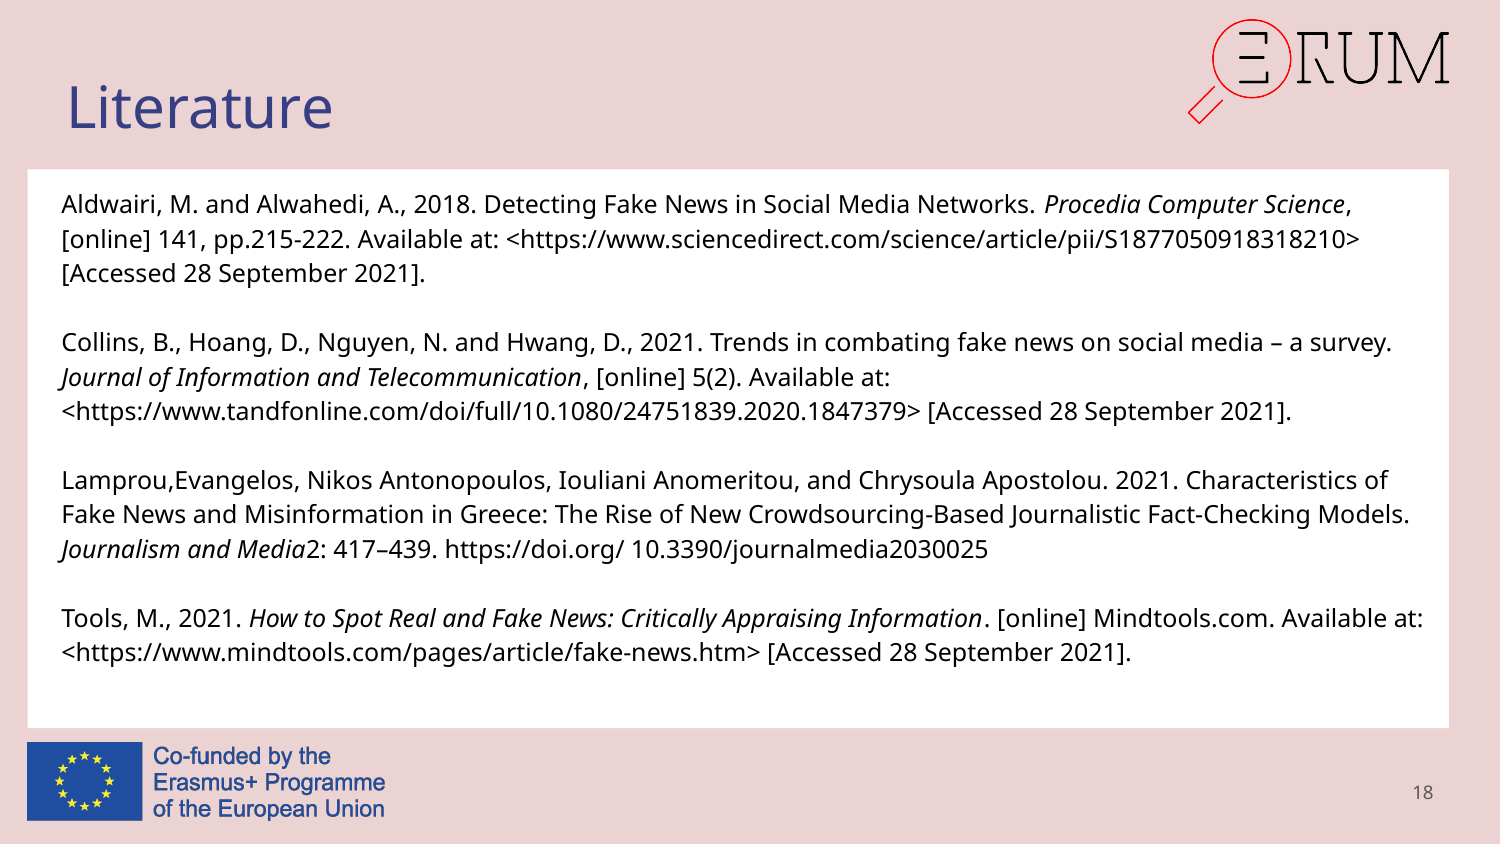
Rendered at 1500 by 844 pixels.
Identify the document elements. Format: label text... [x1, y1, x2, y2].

picture [1136, 0, 1500, 137]
list Aldwairi, M. and Alwahedi, A., 2018. Detecting Fake News in Social Media Networks. Procedia Computer Science, [online] 141, pp.215-222. Available at: <https://www.sciencedirect.com/science/article/pii/S1877050918318210> [Accessed 28 September 2021]. Collins, B., Hoang, D., Nguyen, N. and Hwang, D., 2021. Trends in combating fake news on social media – a survey. Journal of Information and Telecommunication, [online] 5(2). Available at: <https://www.tandfonline.com/doi/full/10.1080/24751839.2020.1847379> [Accessed 28 September 2021]. Lamprou,Evangelos, Nikos Antonopoulos, Iouliani Anomeritou, and Chrysoula Apostolou. 2021. Characteristics of Fake News and Misinformation in Greece: The Rise of New Crowdsourcing-Based Journalistic Fact-Checking Models. Journalism and Media2: 417–439. https://doi.org/ 10.3390/journalmedia2030025 Tools, M., 2021. How to Spot Real and Fake News: Critically Appraising Information. [online] Mindtools.com. Available at: <https://www.mindtools.com/pages/article/fake-news.htm> [Accessed 28 September 2021]. [27, 169, 1449, 729]
picture [27, 742, 385, 821]
slide_number 18 [1358, 761, 1449, 826]
title Literature [51, 55, 1168, 150]
